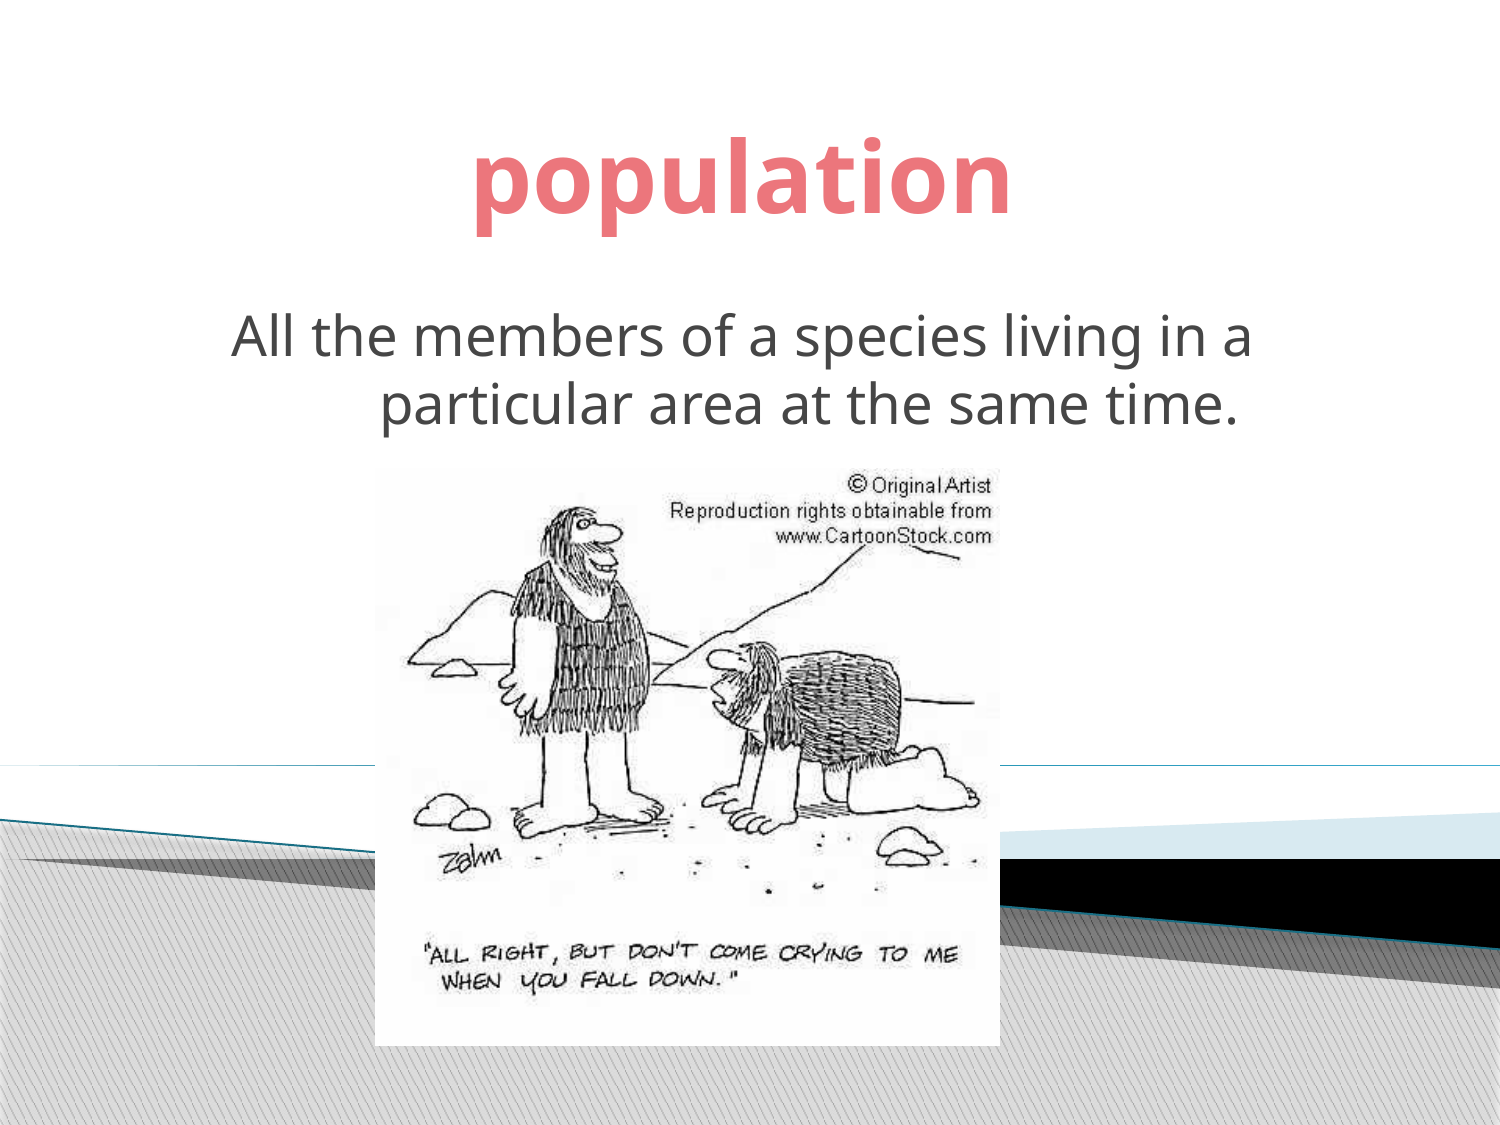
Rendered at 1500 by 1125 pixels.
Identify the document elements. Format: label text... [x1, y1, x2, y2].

picture [5, 468, 1500, 1046]
title population [105, 0, 1381, 242]
subtitle All the members of a species living in a particular area at the same time. [222, 292, 1273, 581]
